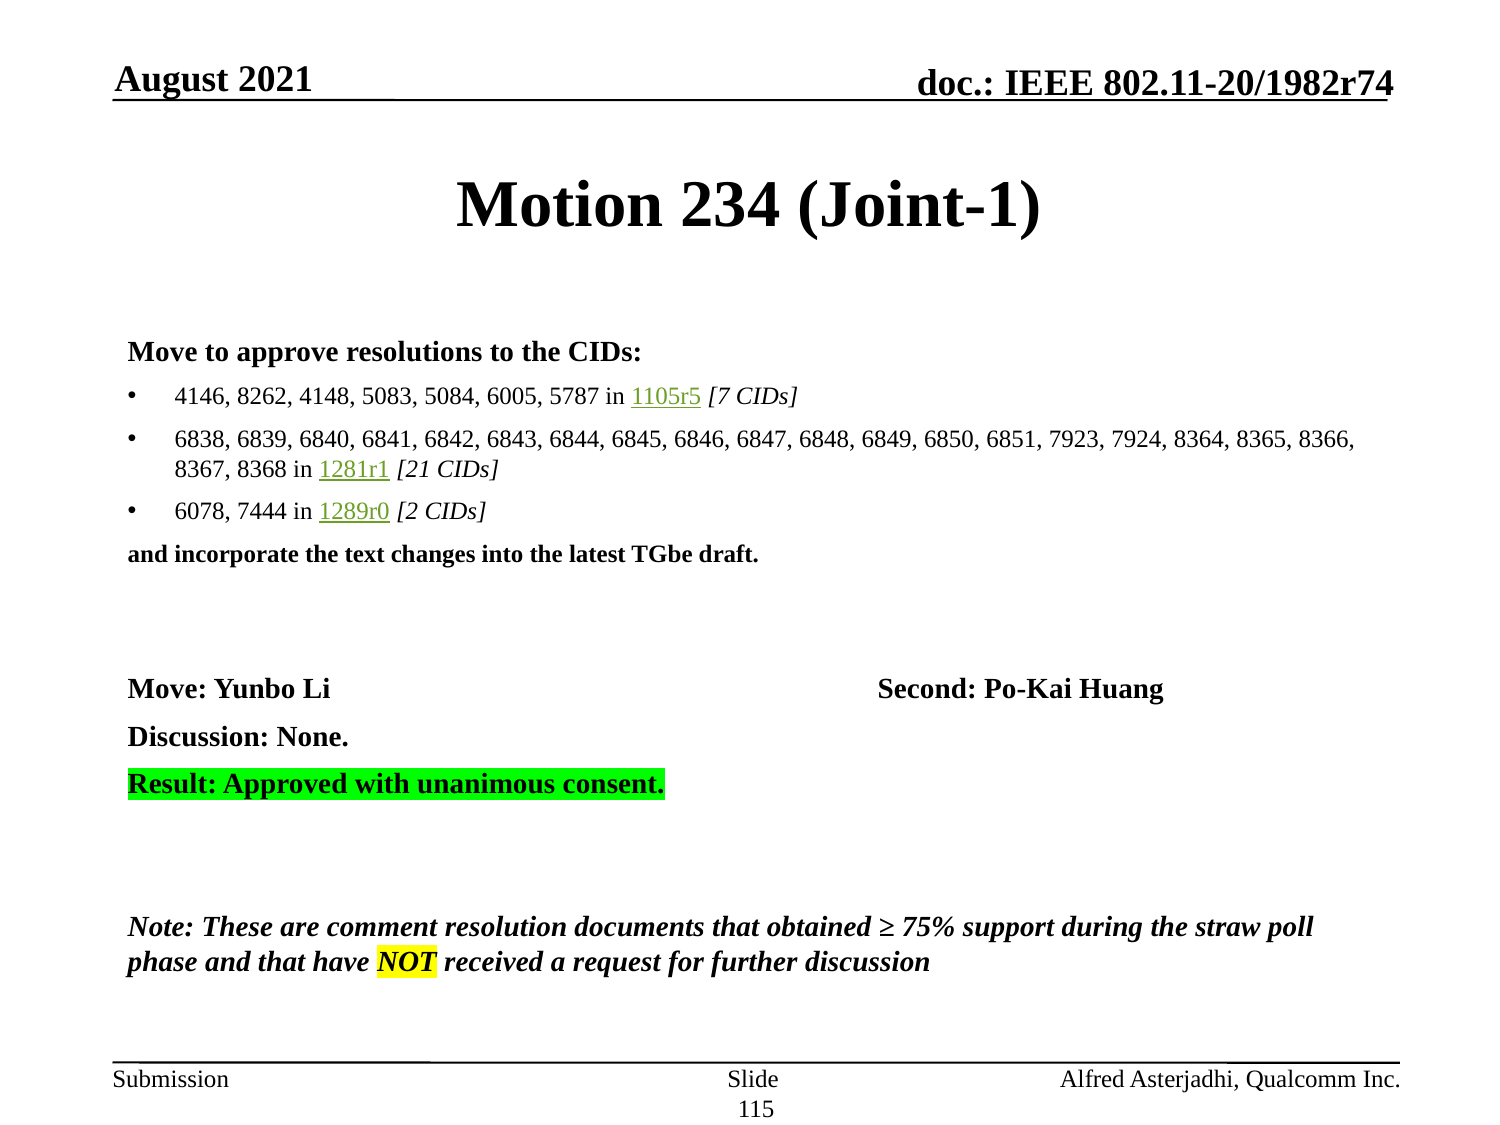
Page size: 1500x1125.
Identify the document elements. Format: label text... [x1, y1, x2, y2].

title Motion 234 (Joint-1) [112, 112, 1388, 288]
slide_number Slide 115 [712, 1061, 800, 1123]
footer Alfred Asterjadhi, Qualcomm Inc. [878, 1061, 1402, 1093]
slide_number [114, 54, 423, 100]
list Move to approve resolutions to the CIDs: 4146, 8262, 4148, 5083, 5084, 6005, 5787 in 1105r5 [7 CIDs] 6838, 6839, 6840, 6841, 6842, 6843, 6844, 6845, 6846, 6847, 6848, 6849, 6850, 6851, 7923, 7924, 8364, 8365, 8366, 8367, 8368 in 1281r1 [21 CIDs] 6078, 7444 in 1289r0 [2 CIDs] and incorporate the text changes into the latest TGbe draft. Move: Yunbo Li Second: Po-Kai Huang Discussion: None. Result: Approved with unanimous consent. Note: These are comment resolution documents that obtained ≥ 75% support during the straw poll phase and that have NOT received a request for further discussion [112, 324, 1388, 1063]
